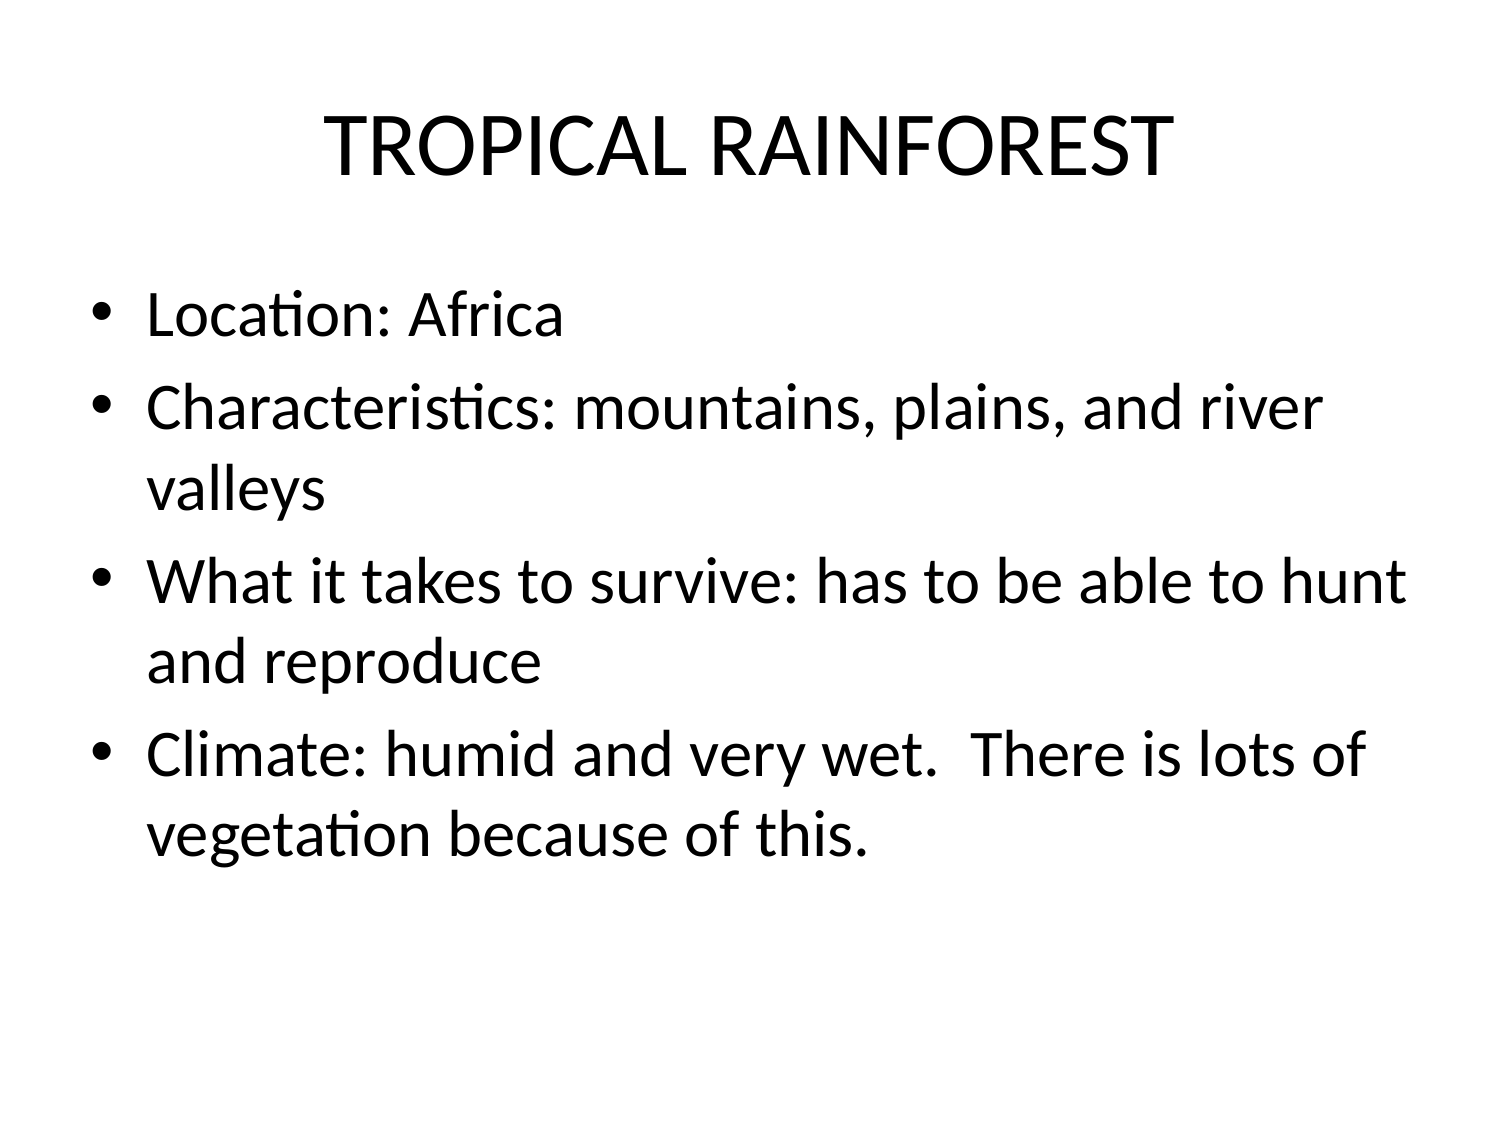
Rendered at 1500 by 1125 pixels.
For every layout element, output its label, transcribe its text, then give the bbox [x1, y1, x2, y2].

list Location: Africa Characteristics: mountains, plains, and river valleys What it takes to survive: has to be able to hunt and reproduce Climate: humid and very wet. There is lots of vegetation because of this. [75, 262, 1425, 1005]
title TROPICAL RAINFOREST [75, 45, 1425, 233]
